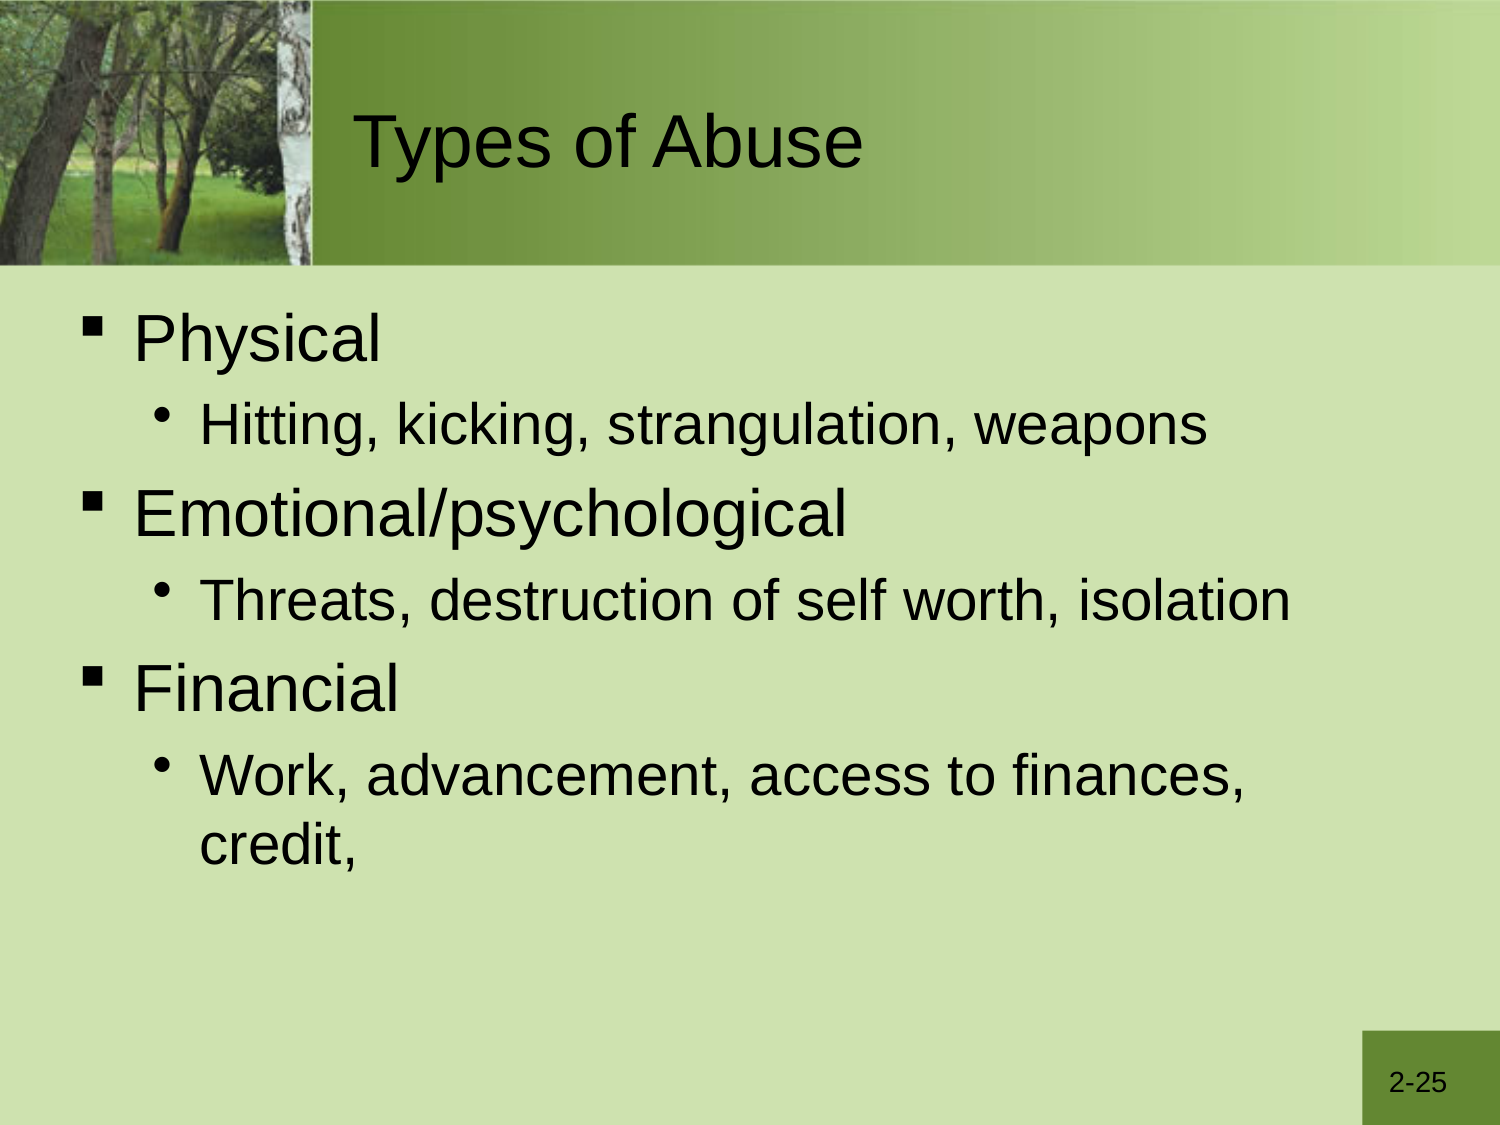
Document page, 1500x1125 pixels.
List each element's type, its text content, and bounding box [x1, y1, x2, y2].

slide_number 2-25 [1149, 1031, 1463, 1107]
picture [0, 0, 1500, 1125]
title Types of Abuse [337, 24, 1438, 250]
list Physical Hitting, kicking, strangulation, weapons Emotional/psychological Threats, destruction of self worth, isolation Financial Work, advancement, access to finances, credit, [62, 287, 1375, 1000]
